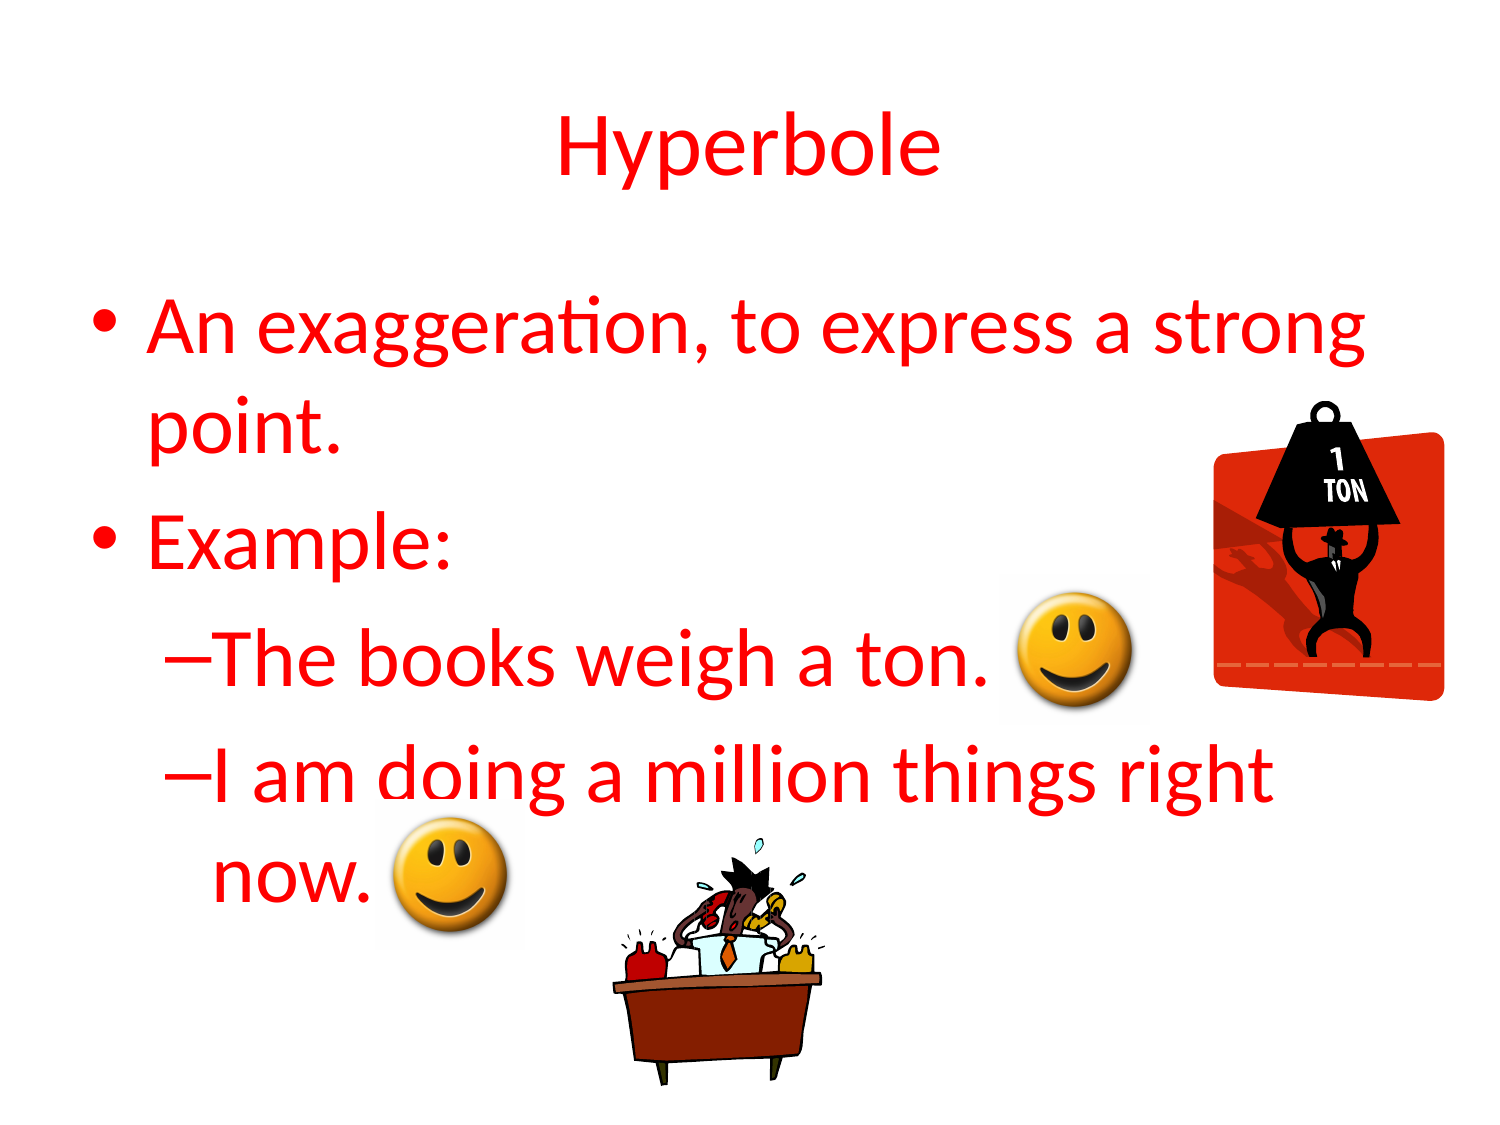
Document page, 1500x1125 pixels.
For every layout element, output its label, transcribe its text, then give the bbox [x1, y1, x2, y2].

picture [999, 574, 1151, 726]
title Hyperbole [75, 45, 1425, 233]
picture [374, 799, 526, 951]
list An exaggeration, to express a strong point. Example: The books weigh a ton. I am doing a million things right now. [75, 262, 1425, 1005]
picture [612, 837, 826, 1087]
picture [1212, 399, 1446, 703]
